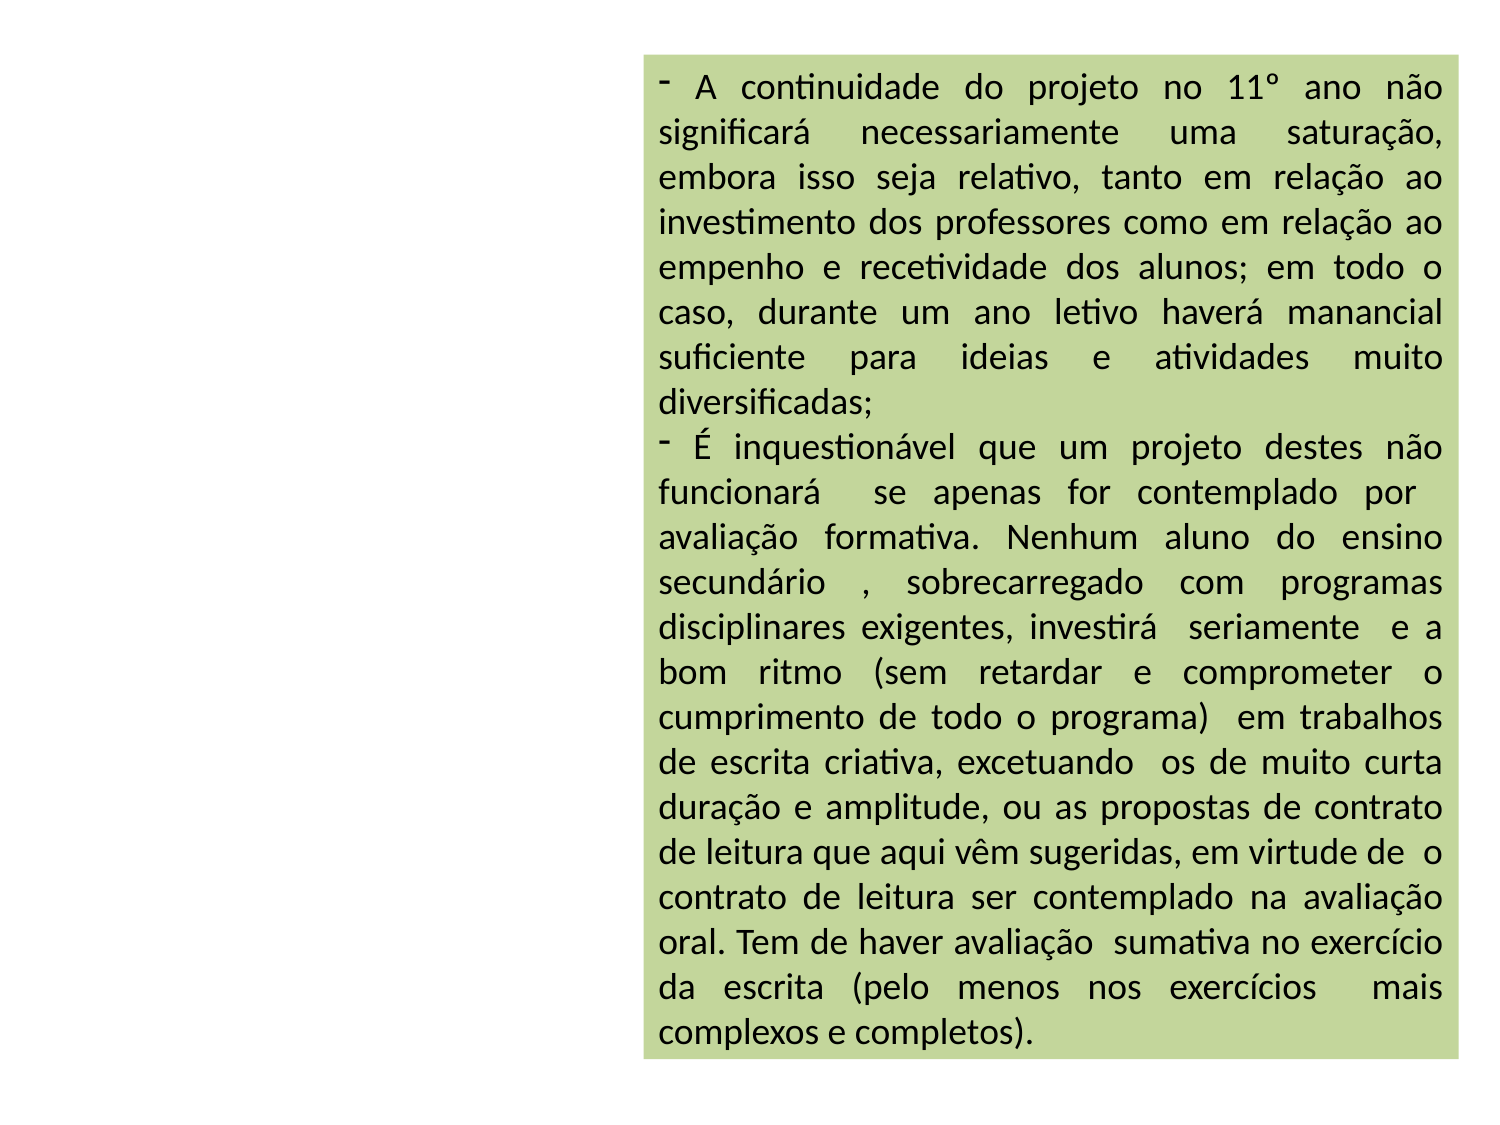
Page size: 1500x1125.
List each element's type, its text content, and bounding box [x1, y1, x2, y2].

text_box A continuidade do projeto no 11º ano não significará necessariamente uma saturação, embora isso seja relativo, tanto em relação ao investimento dos professores como em relação ao empenho e recetividade dos alunos; em todo o caso, durante um ano letivo haverá manancial suficiente para ideias e atividades muito diversificadas; É inquestionável que um projeto destes não funcionará se apenas for contemplado por avaliação formativa. Nenhum aluno do ensino secundário , sobrecarregado com programas disciplinares exigentes, investirá seriamente e a bom ritmo (sem retardar e comprometer o cumprimento de todo o programa) em trabalhos de escrita criativa, excetuando os de muito curta duração e amplitude, ou as propostas de contrato de leitura que aqui vêm sugeridas, em virtude de o contrato de leitura ser contemplado na avaliação oral. Tem de haver avaliação sumativa no exercício da escrita (pelo menos nos exercícios mais complexos e completos). [643, 54, 1459, 1060]
